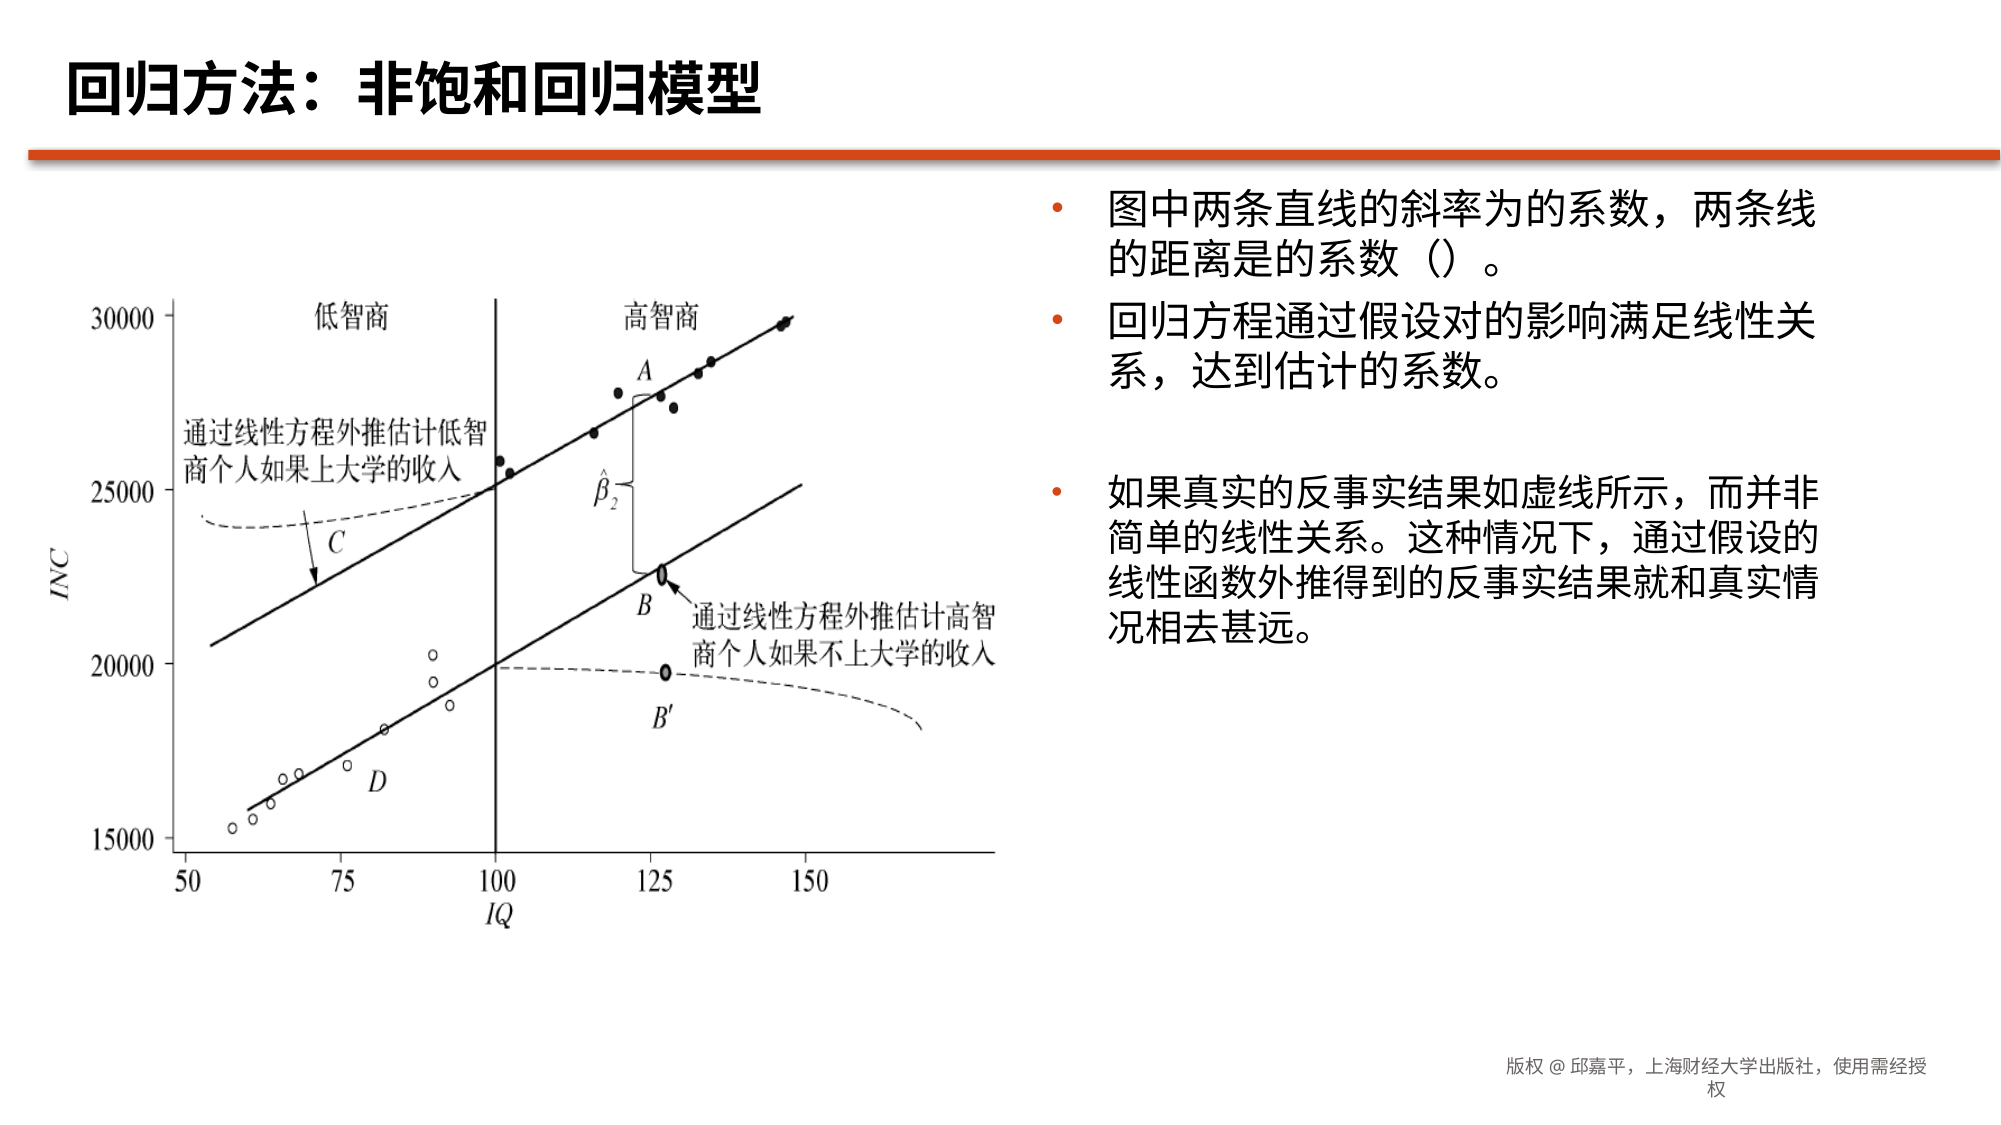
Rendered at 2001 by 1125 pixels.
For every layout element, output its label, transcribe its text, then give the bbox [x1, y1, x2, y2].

footer 版权@邱嘉平，上海财经大学出版社，使用需经授权 [1483, 1046, 1950, 1109]
title 回归方法：非饱和回归模型 [50, 50, 1825, 138]
picture [20, 281, 1037, 951]
